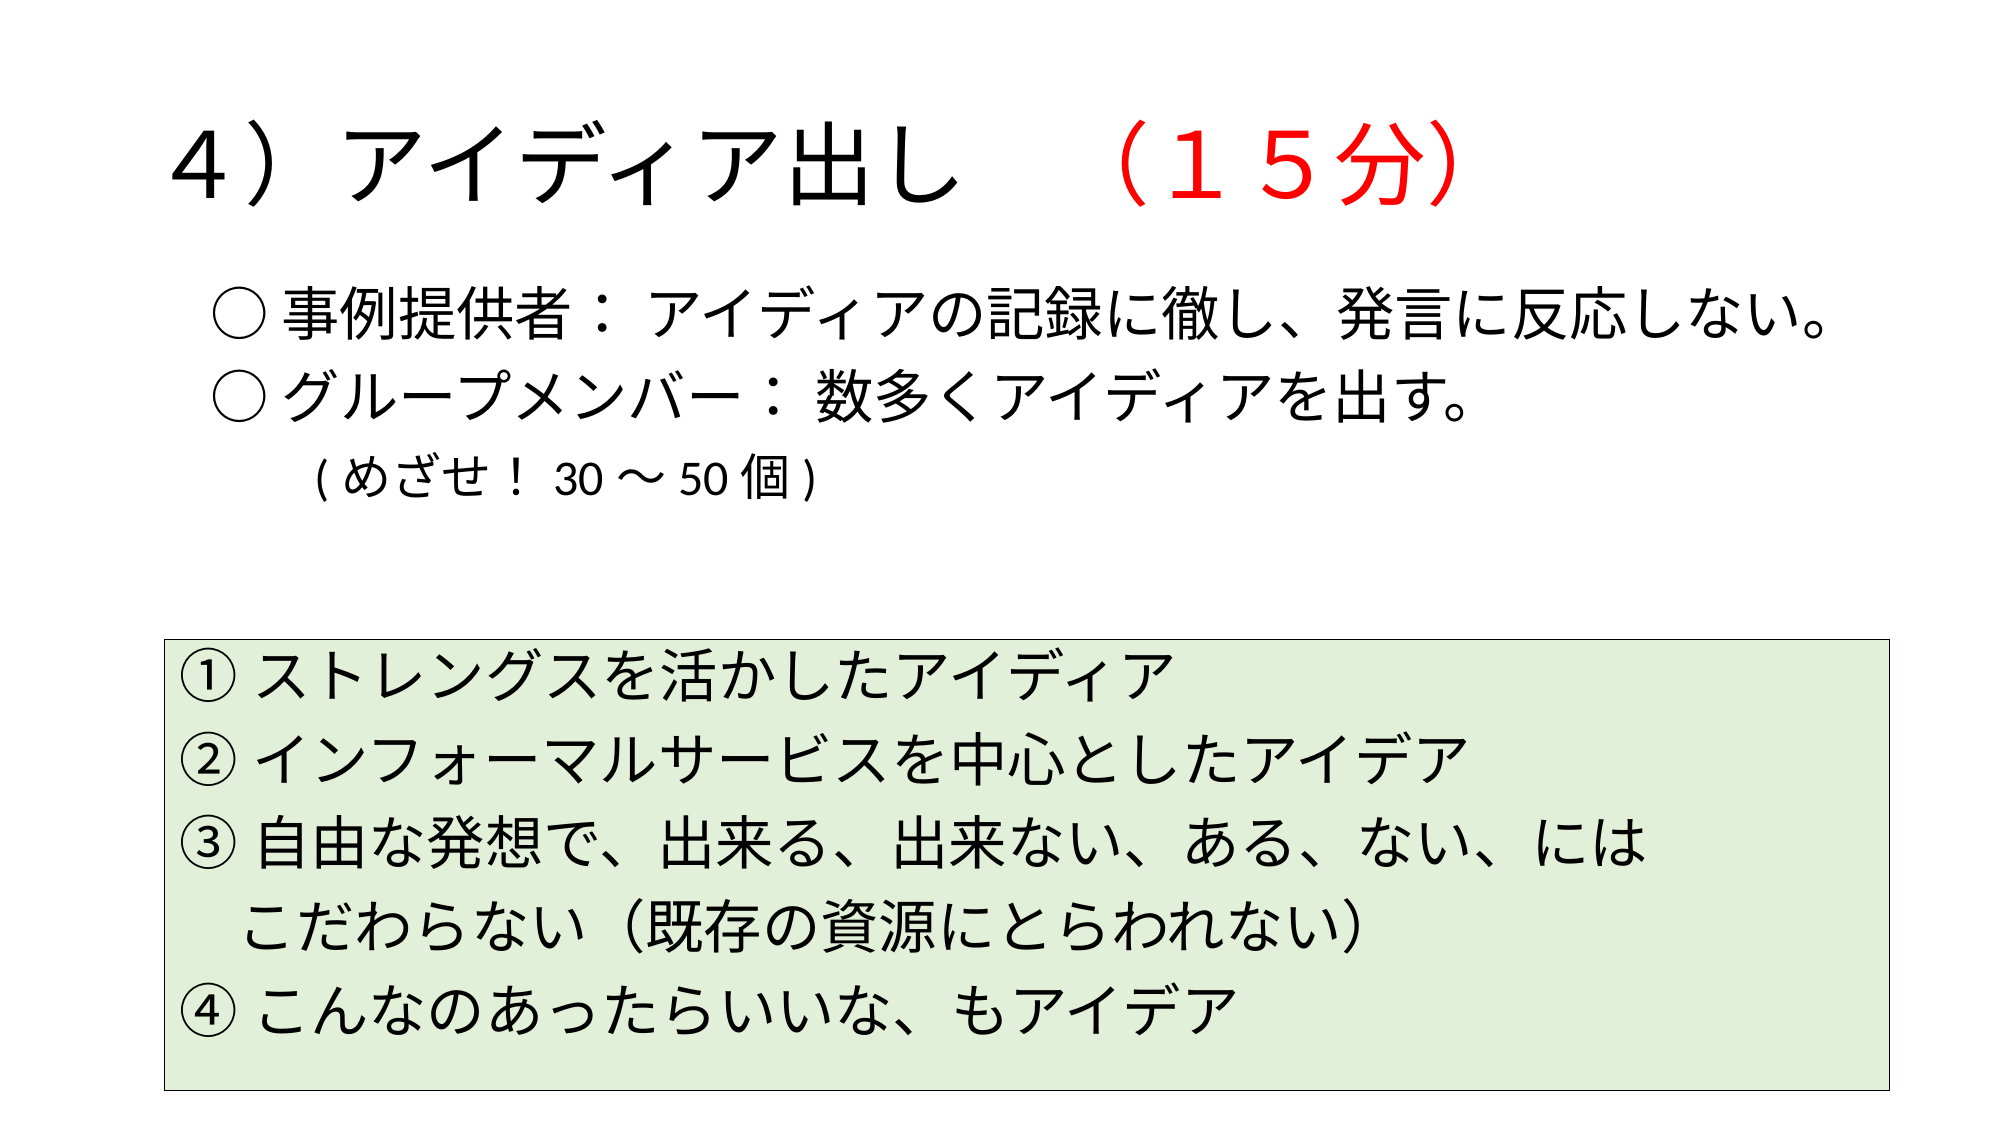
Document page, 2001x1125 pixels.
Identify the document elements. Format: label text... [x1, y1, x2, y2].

text_box ①ストレングスを活かしたアイディア ②インフォーマルサービスを中心としたアイデア ③自由な発想で、出来る、出来ない、ある、ない、には こだわらない（既存の資源にとらわれない） ④こんなのあったらいいな、もアイデア [164, 639, 1890, 1091]
list ○ 事例提供者： アイディアの記録に徹し、発言に反応しない。 ○ グループメンバー： 数多くアイディアを出す。 (めざせ！30〜50個) [137, 277, 1964, 601]
title ４）アイディア出し （１５分） [137, 59, 1863, 277]
